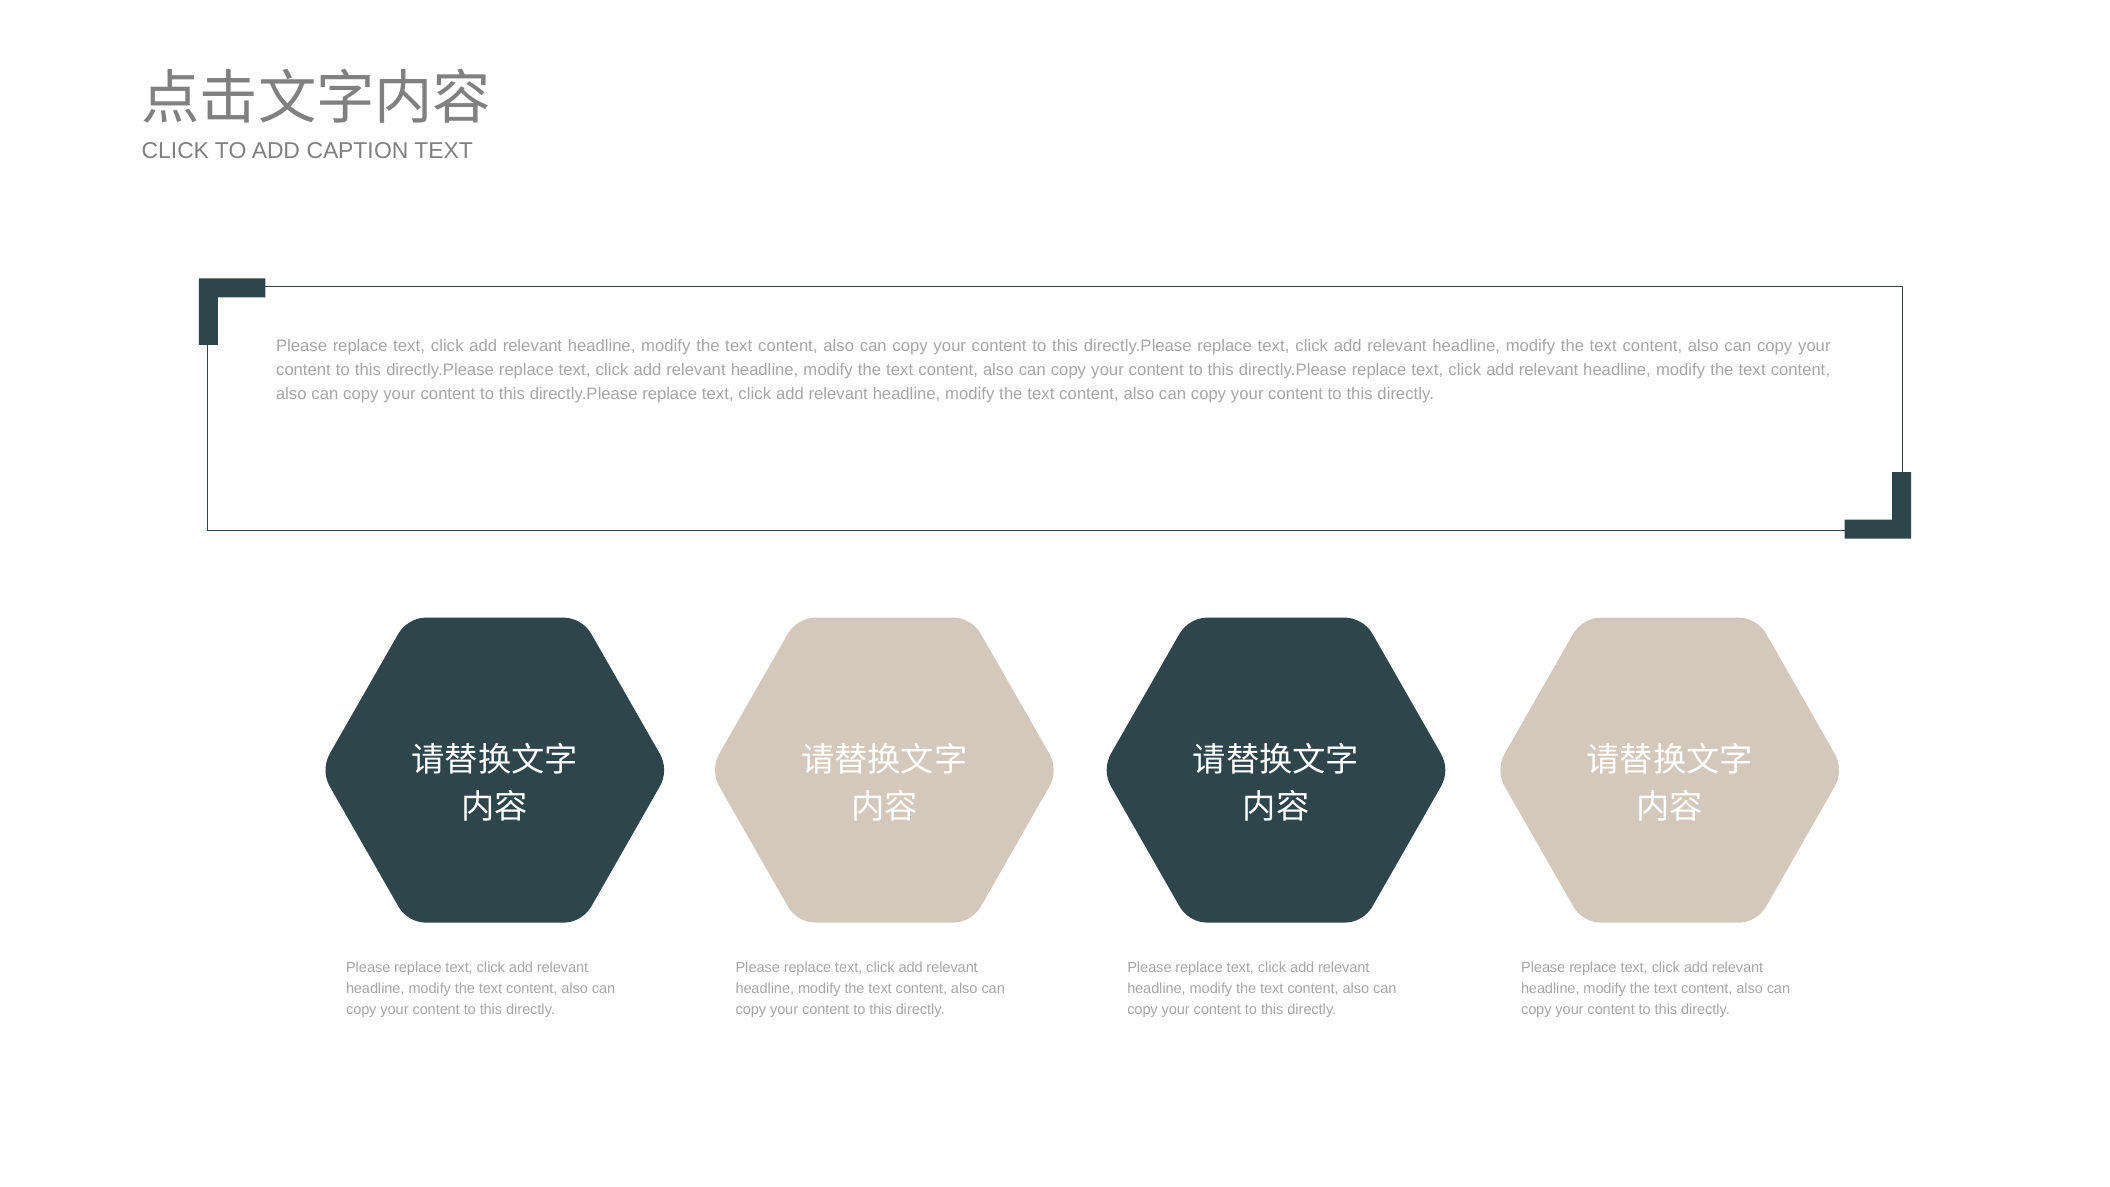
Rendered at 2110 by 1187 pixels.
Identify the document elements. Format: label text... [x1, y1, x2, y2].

text_box Please replace text, click add relevant headline, modify the text content, also can copy your content to this directly. [331, 947, 659, 1025]
text_box Please replace text, click add relevant headline, modify the text content, also can copy your content to this directly. [1112, 947, 1440, 1025]
text_box [1844, 471, 1912, 540]
text_box 请替换文字内容 [400, 729, 590, 826]
text_box Please replace text, click add relevant headline, modify the text content, also can copy your content to this directly.Please replace text, click add relevant headline, modify the text content, also can copy your content to this directly.Please replace text, click add relevant headline, modify the text content, also can copy your content to this directly.Please replace text, click add relevant headline, modify the text content, also can copy your content to this directly.Please replace text, click add relevant headline, modify the text content, also can copy your content to this directly. [276, 330, 1834, 403]
text_box [206, 285, 1903, 532]
text_box [1500, 617, 1840, 923]
text_box [198, 277, 266, 346]
text_box 请替换文字内容 [1181, 729, 1371, 826]
text_box [325, 617, 665, 923]
text_box 请替换文字内容 [789, 729, 979, 826]
text_box Please replace text, click add relevant headline, modify the text content, also can copy your content to this directly. [1506, 947, 1834, 1025]
text_box CLICK TO ADD CAPTION TEXT [141, 135, 521, 163]
text_box 点击文字内容 [141, 60, 521, 131]
text_box [1106, 617, 1446, 923]
text_box Please replace text, click add relevant headline, modify the text content, also can copy your content to this directly. [720, 947, 1048, 1025]
text_box 请替换文字内容 [1575, 729, 1765, 826]
text_box [715, 617, 1054, 923]
